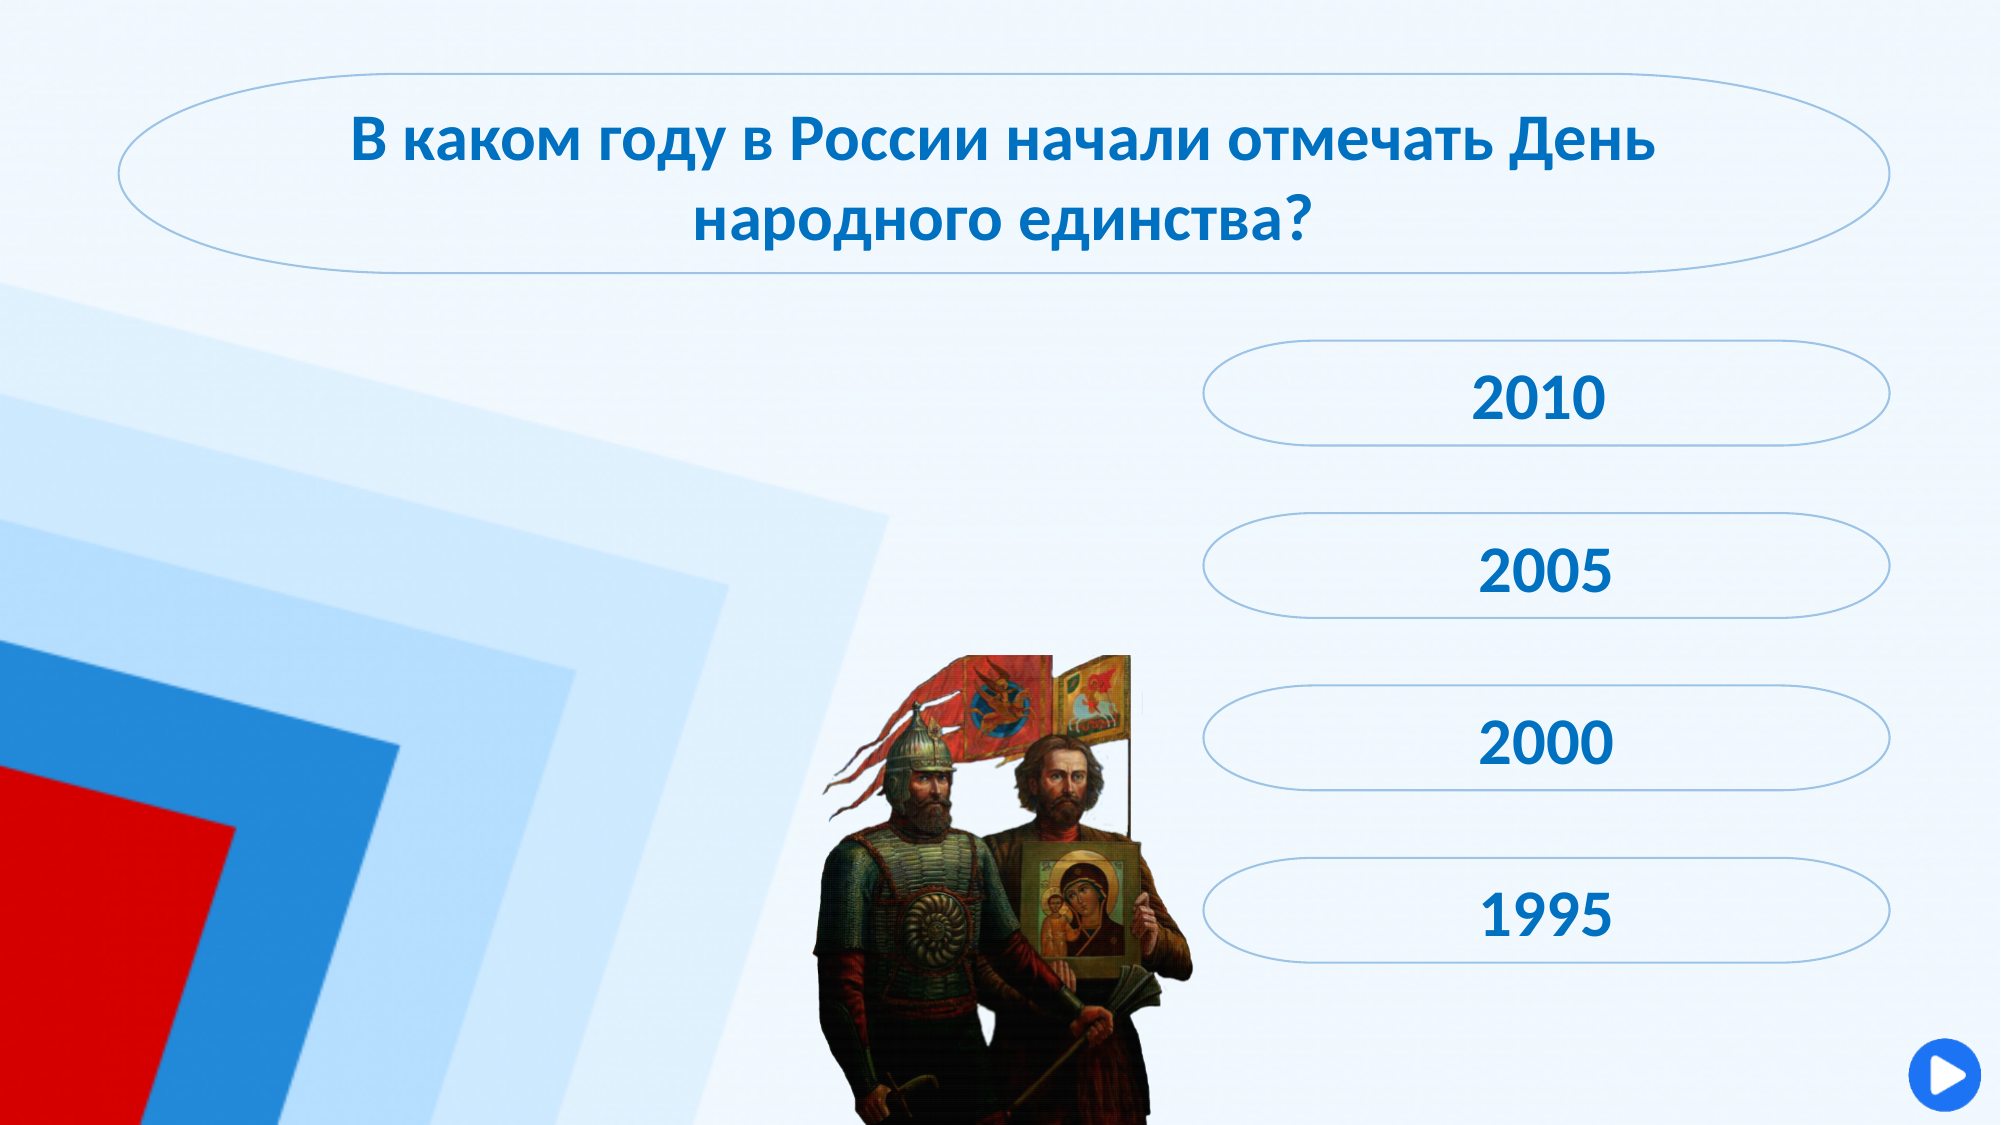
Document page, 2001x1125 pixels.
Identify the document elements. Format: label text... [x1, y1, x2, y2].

text_box 2000 [1202, 684, 1891, 792]
text_box В каком году в России начали отмечать День народного единства? [117, 72, 1891, 275]
text_box 2005 [1202, 512, 1891, 619]
picture [0, 0, 2001, 1125]
text_box 2010 [1202, 339, 1891, 447]
text_box 1995 [1202, 856, 1891, 964]
